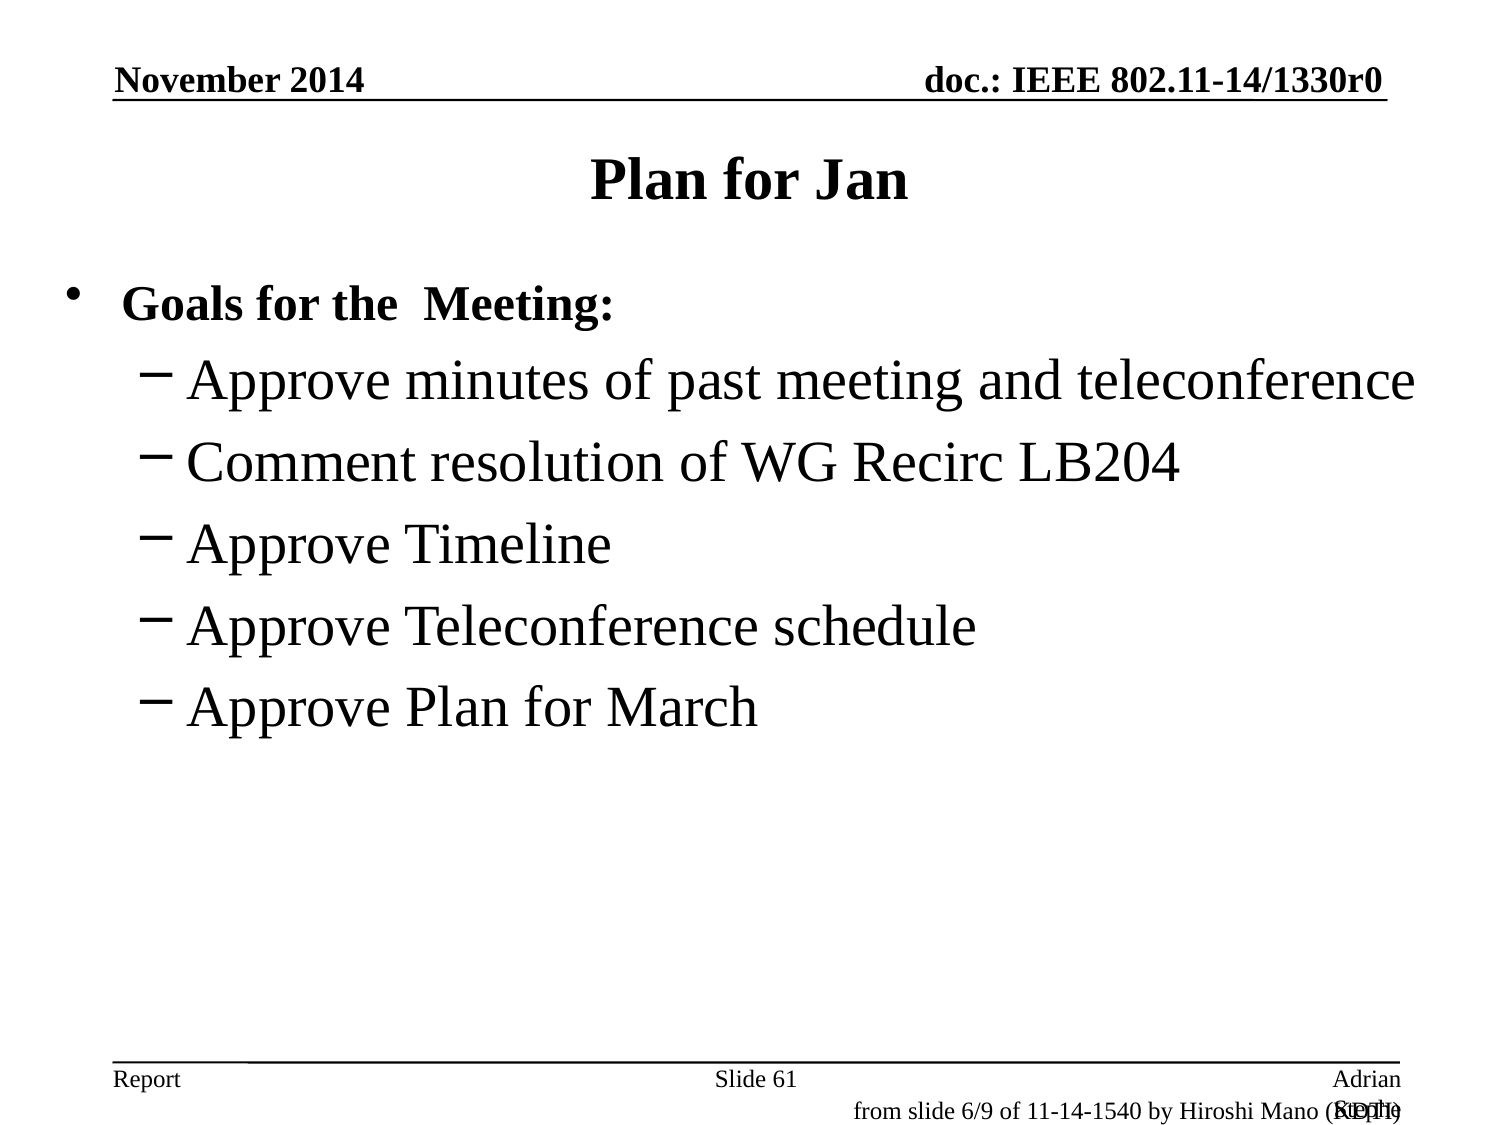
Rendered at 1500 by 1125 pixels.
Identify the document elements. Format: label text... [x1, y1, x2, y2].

title Plan for Jan [112, 112, 1388, 238]
list Goals for the Meeting: Approve minutes of past meeting and teleconference Comment resolution of WG Recirc LB204 Approve Timeline Approve Teleconference schedule Approve Plan for March [50, 262, 1450, 1038]
slide_number Slide 61 [712, 1061, 800, 1087]
text_box from slide 6/9 of 11-14-1540 by Hiroshi Mano (KDTI) [343, 1087, 1417, 1125]
footer Adrian Stephens, Intel Corporation [1324, 1061, 1402, 1087]
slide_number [114, 54, 374, 101]
